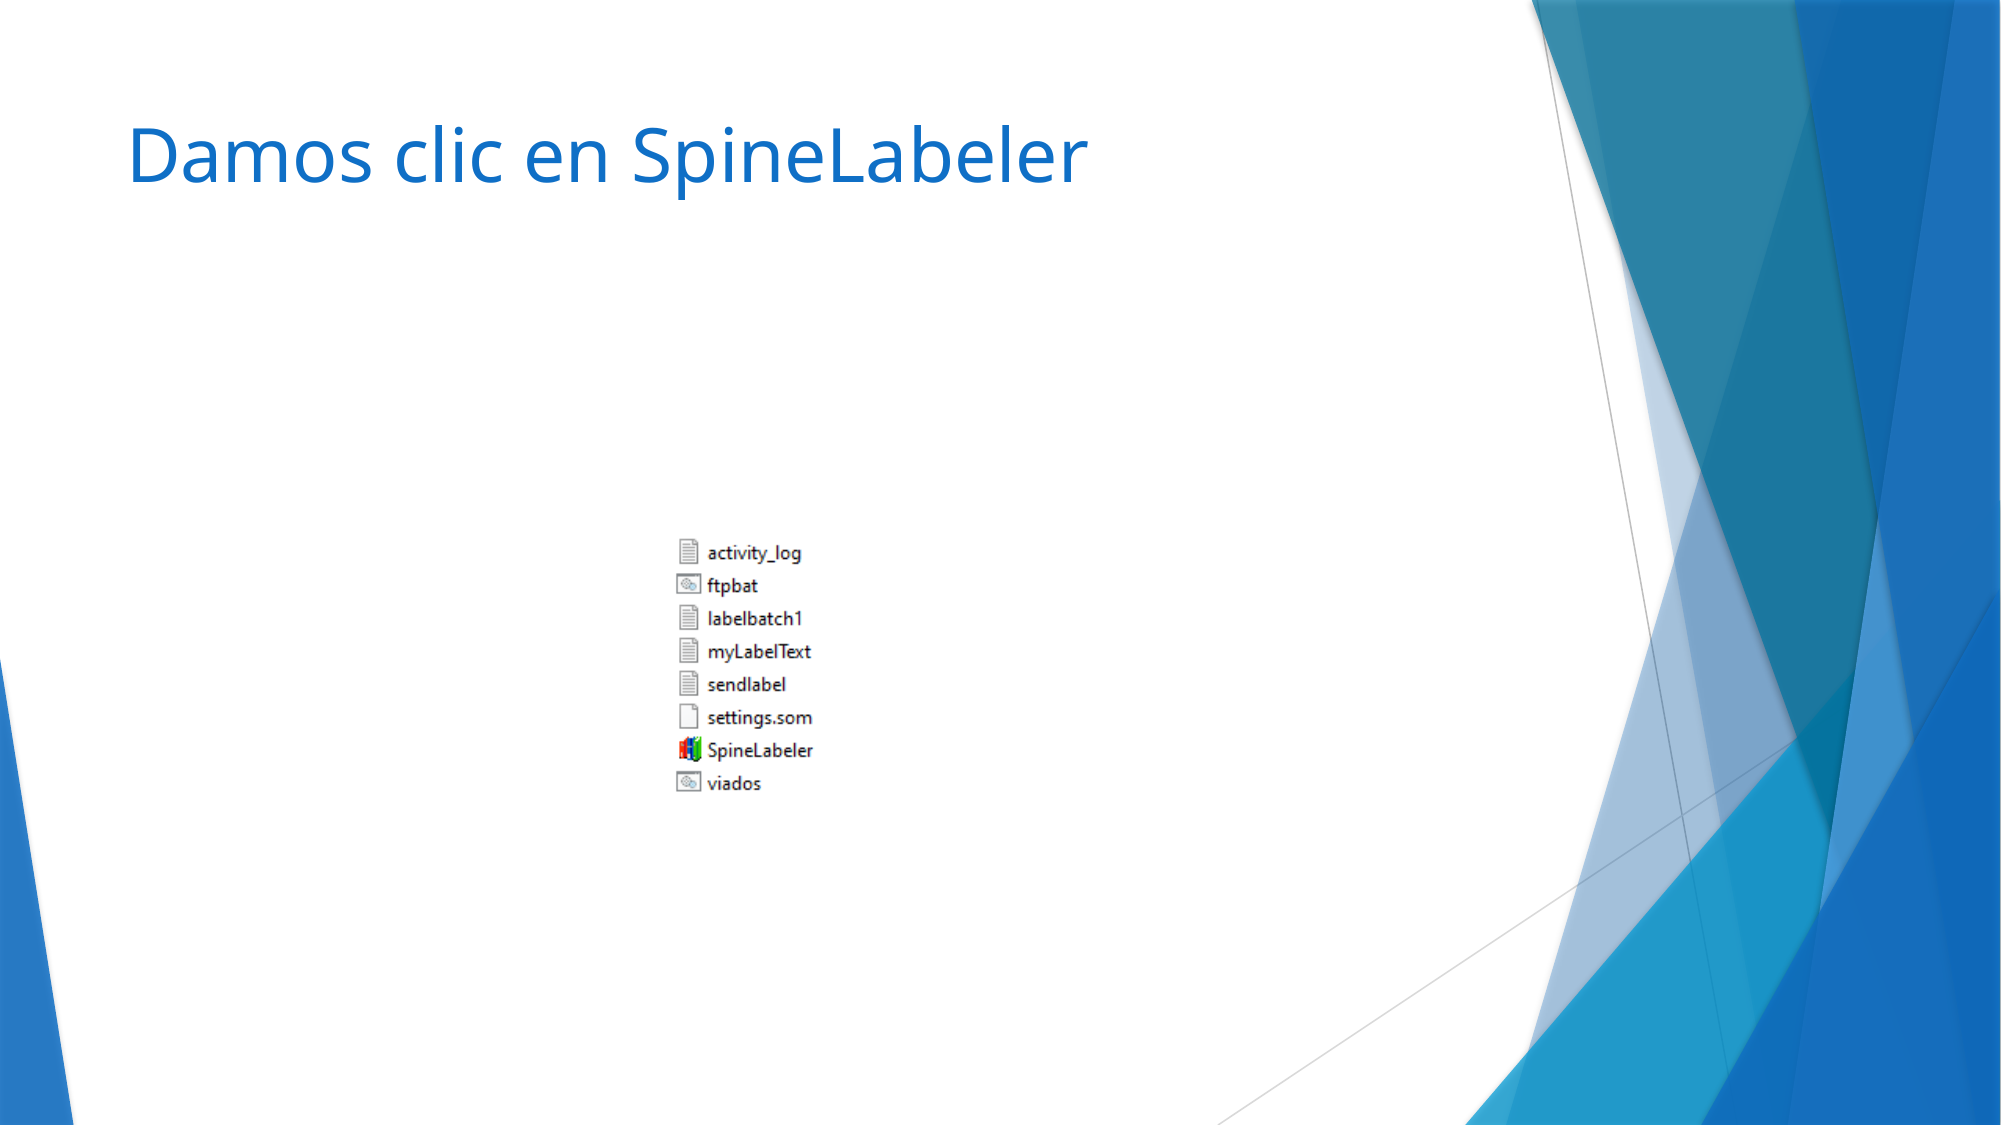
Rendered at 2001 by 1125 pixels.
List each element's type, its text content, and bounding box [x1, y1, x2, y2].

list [664, 525, 969, 821]
title Damos clic en SpineLabeler [111, 99, 1522, 317]
